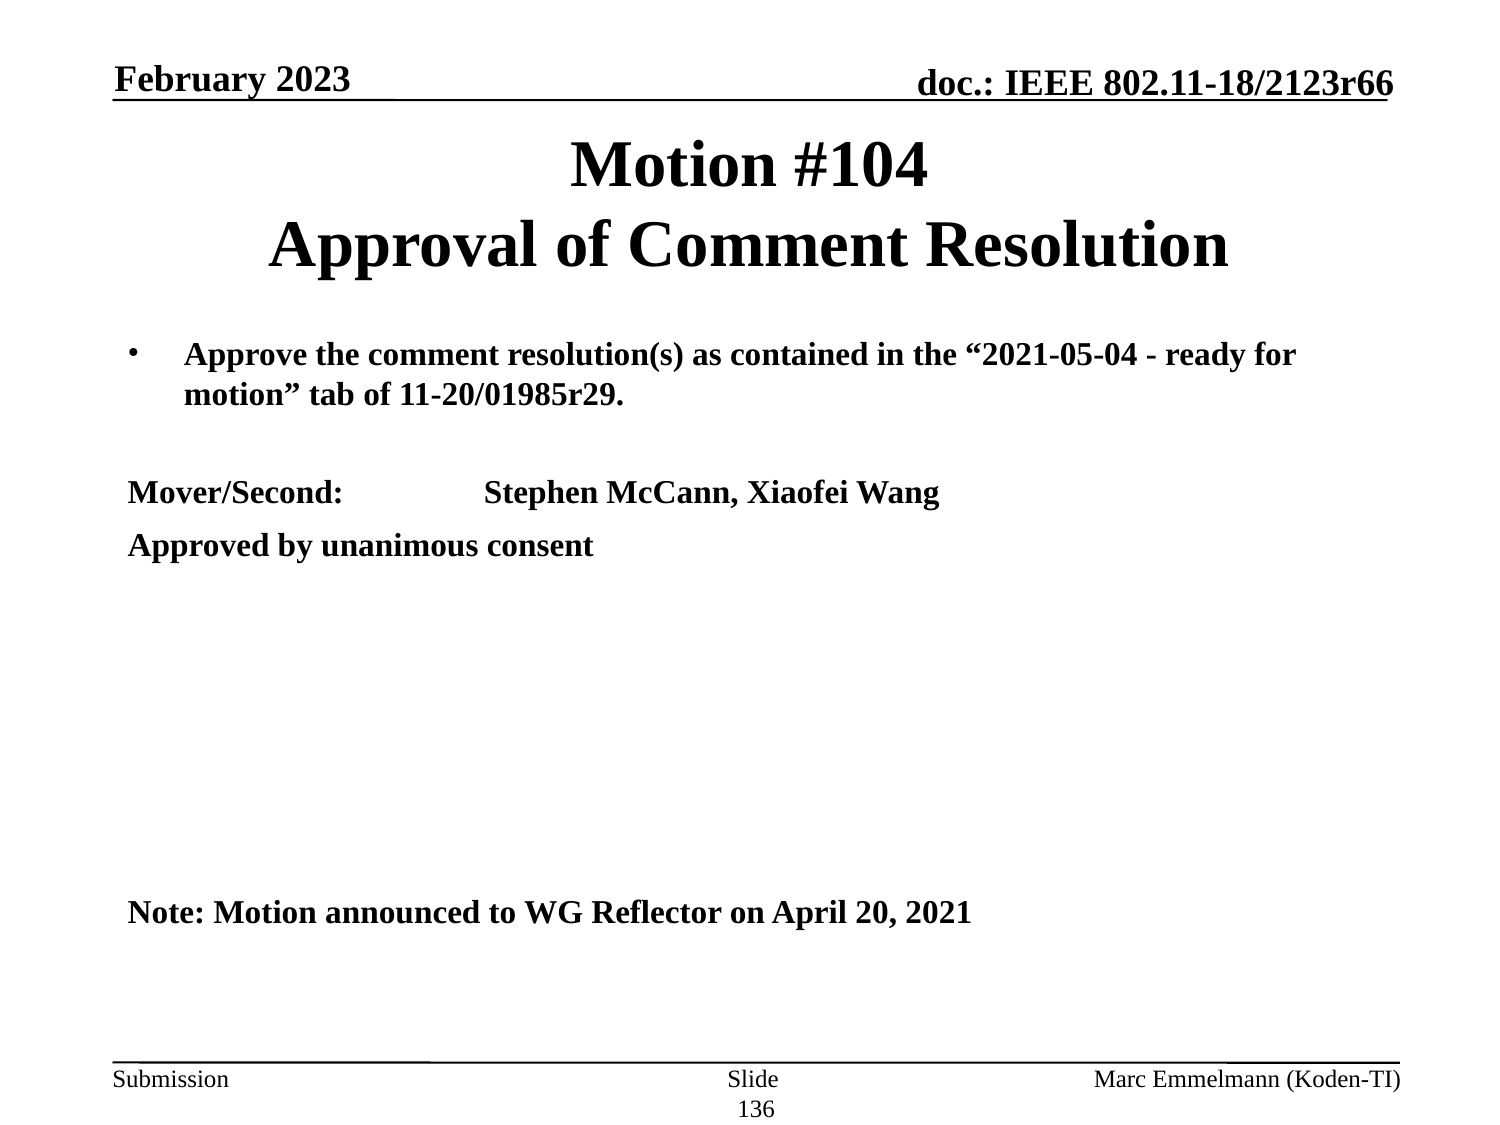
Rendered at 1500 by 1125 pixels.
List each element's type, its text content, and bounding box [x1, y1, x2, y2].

list Approve the comment resolution(s) as contained in the “2021-05-04 - ready for motion” tab of 11-20/01985r29. Mover/Second: Stephen McCann, Xiaofei Wang Approved by unanimous consent Note: Motion announced to WG Reflector on April 20, 2021 [112, 324, 1388, 1000]
slide_number Slide 136 [712, 1061, 800, 1123]
title Motion #104 Approval of Comment Resolution [112, 112, 1388, 288]
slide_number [114, 54, 423, 100]
footer Marc Emmelmann (Koden-TI) [878, 1061, 1402, 1093]
